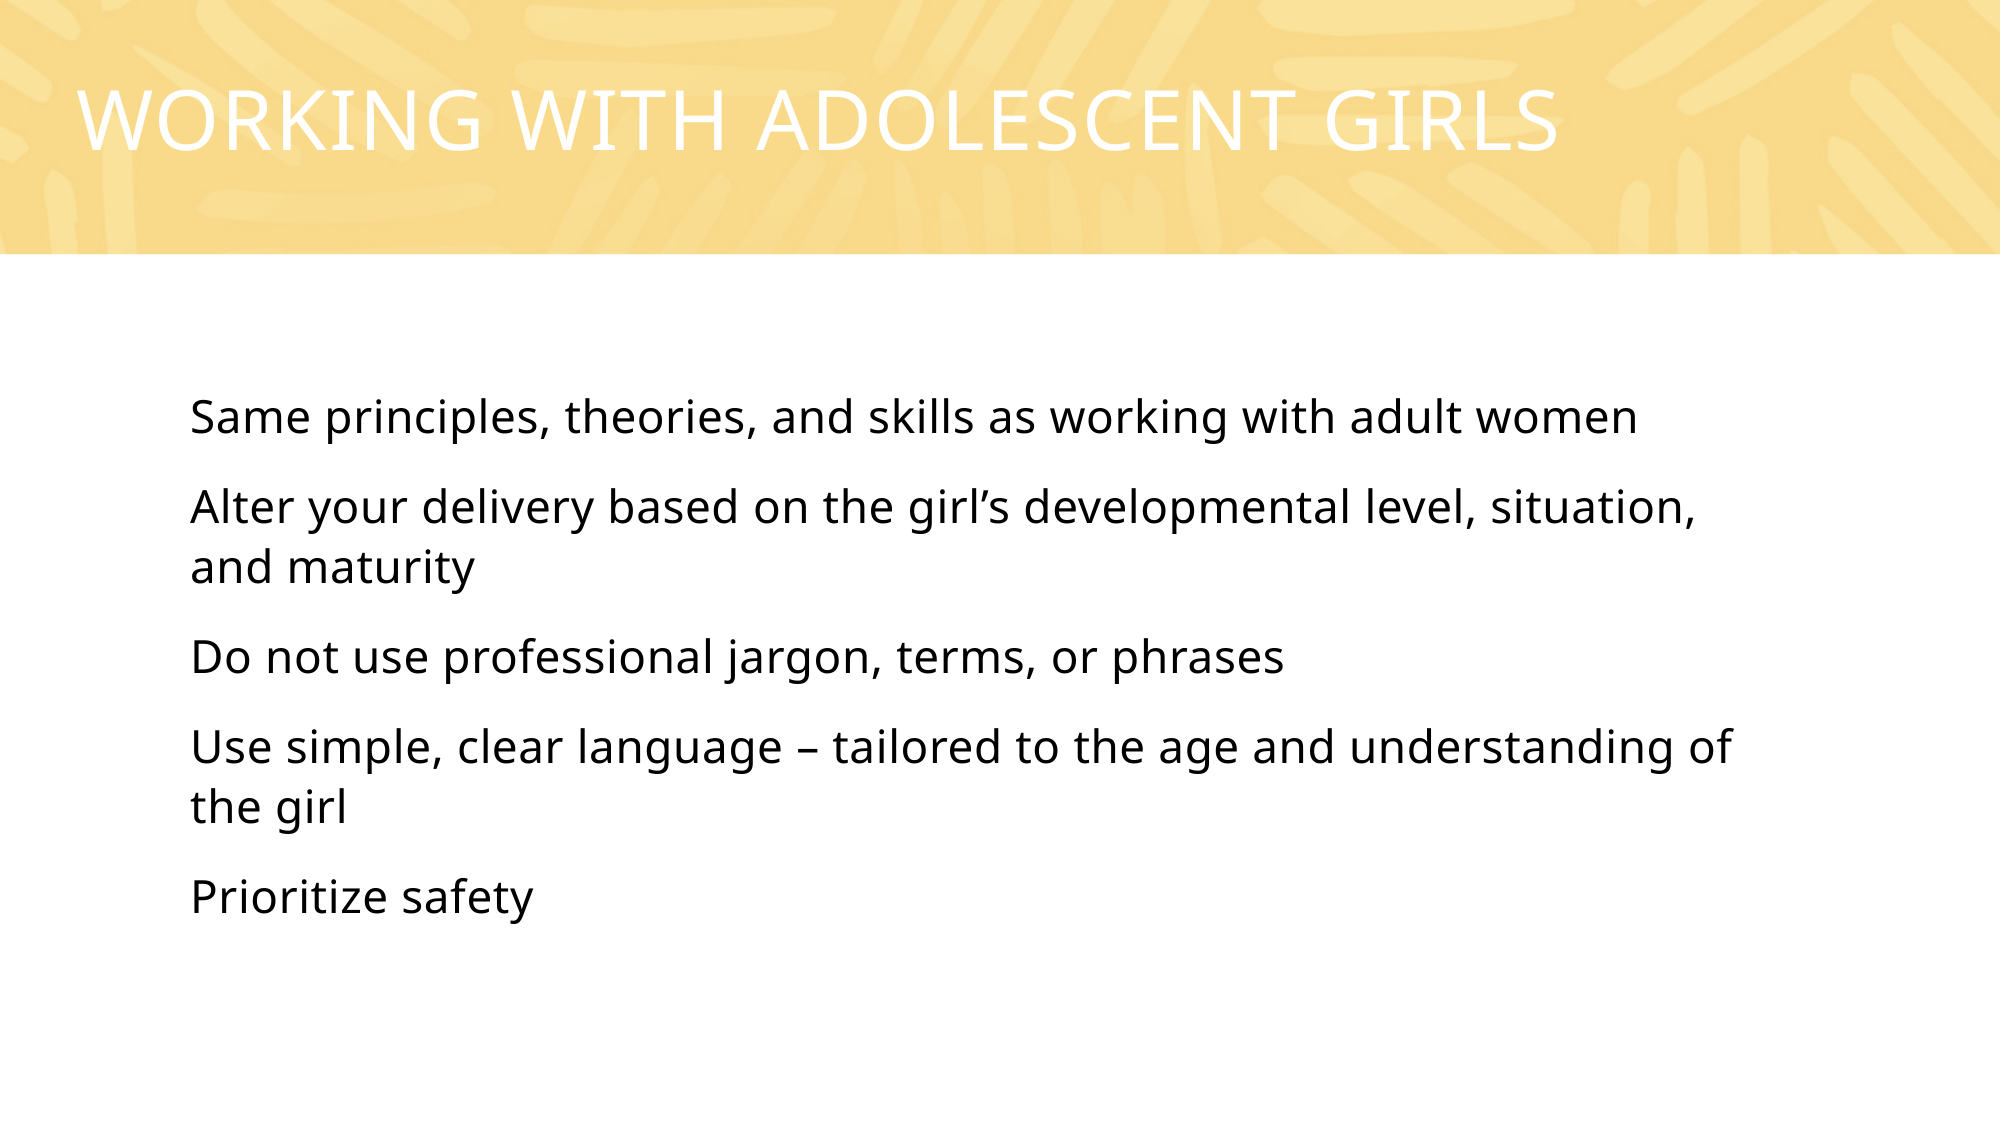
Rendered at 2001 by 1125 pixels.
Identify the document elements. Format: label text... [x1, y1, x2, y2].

picture [0, 0, 2000, 1125]
title Working with adolescent girls [61, 33, 1938, 220]
list Same principles, theories, and skills as working with adult women Alter your delivery based on the girl’s developmental level, situation, and maturity Do not use professional jargon, terms, or phrases Use simple, clear language – tailored to the age and understanding of the girl Prioritize safety [167, 374, 1763, 1036]
